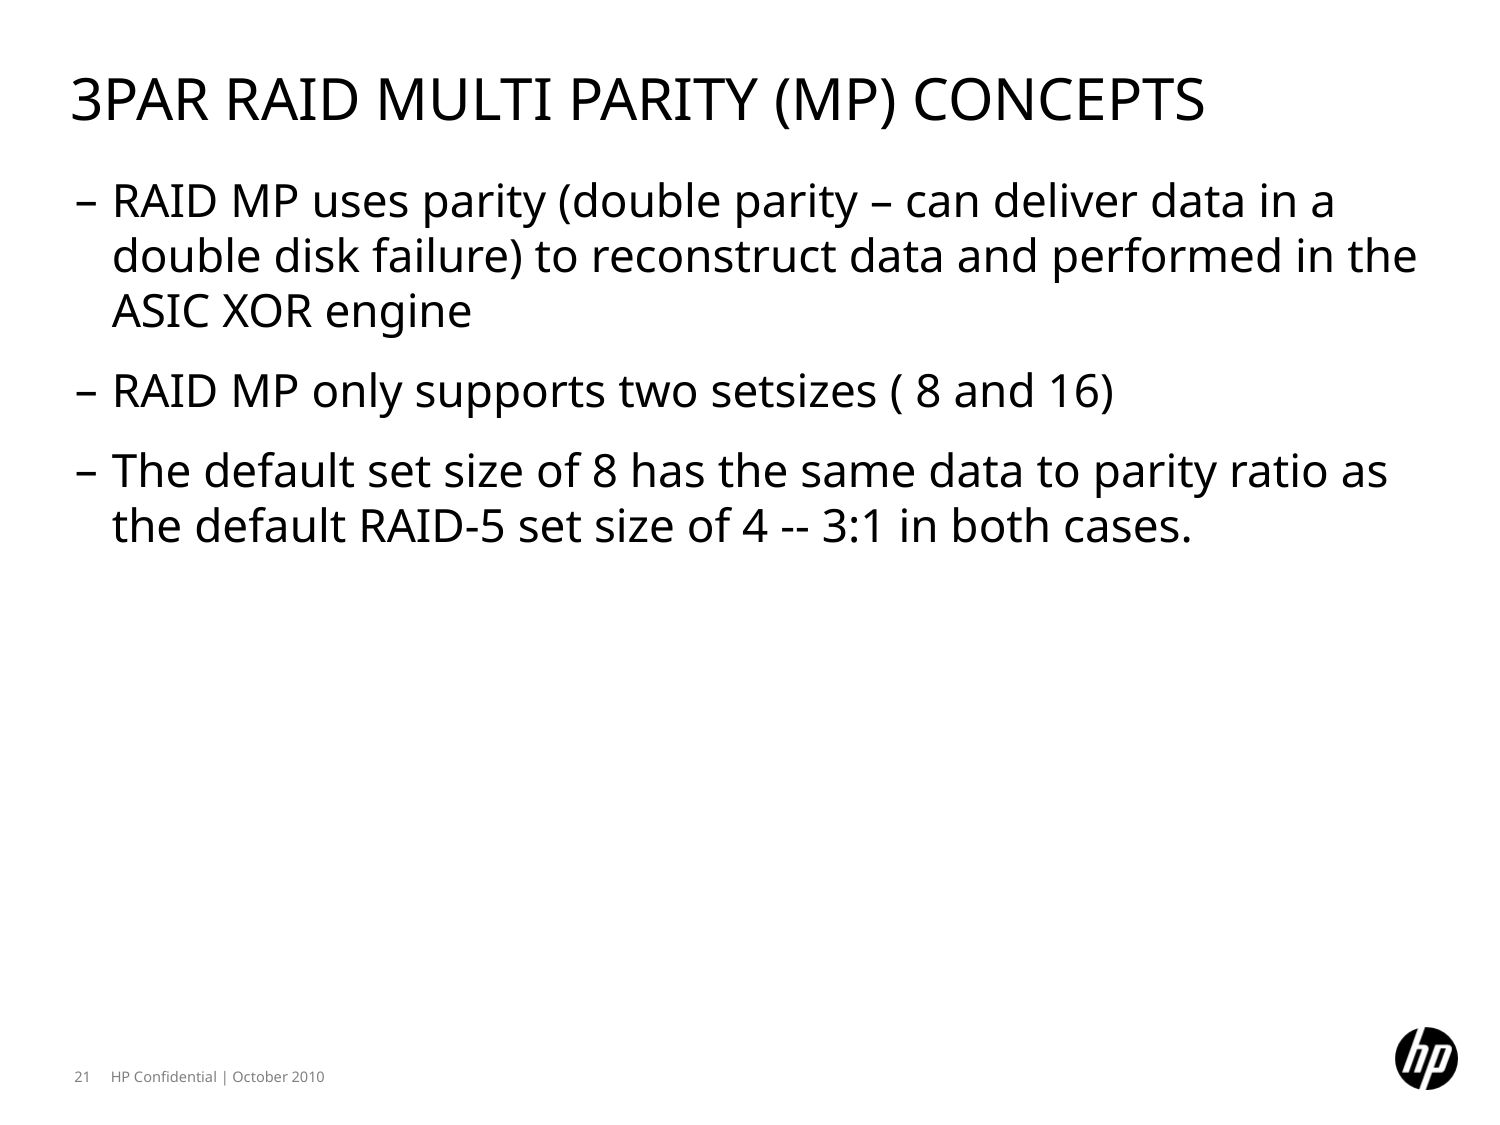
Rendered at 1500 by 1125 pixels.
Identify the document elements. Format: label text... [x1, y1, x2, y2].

list RAID MP uses parity (double parity – can deliver data in a double disk failure) to reconstruct data and performed in the ASIC XOR engine RAID MP only supports two setsizes ( 8 and 16) The default set size of 8 has the same data to parity ratio as the default RAID-5 set size of 4 -- 3:1 in both cases. [59, 163, 1456, 1005]
title 3PAR RAID Multi Parity (MP) Concepts [55, 55, 1451, 128]
picture [1393, 1025, 1460, 1092]
